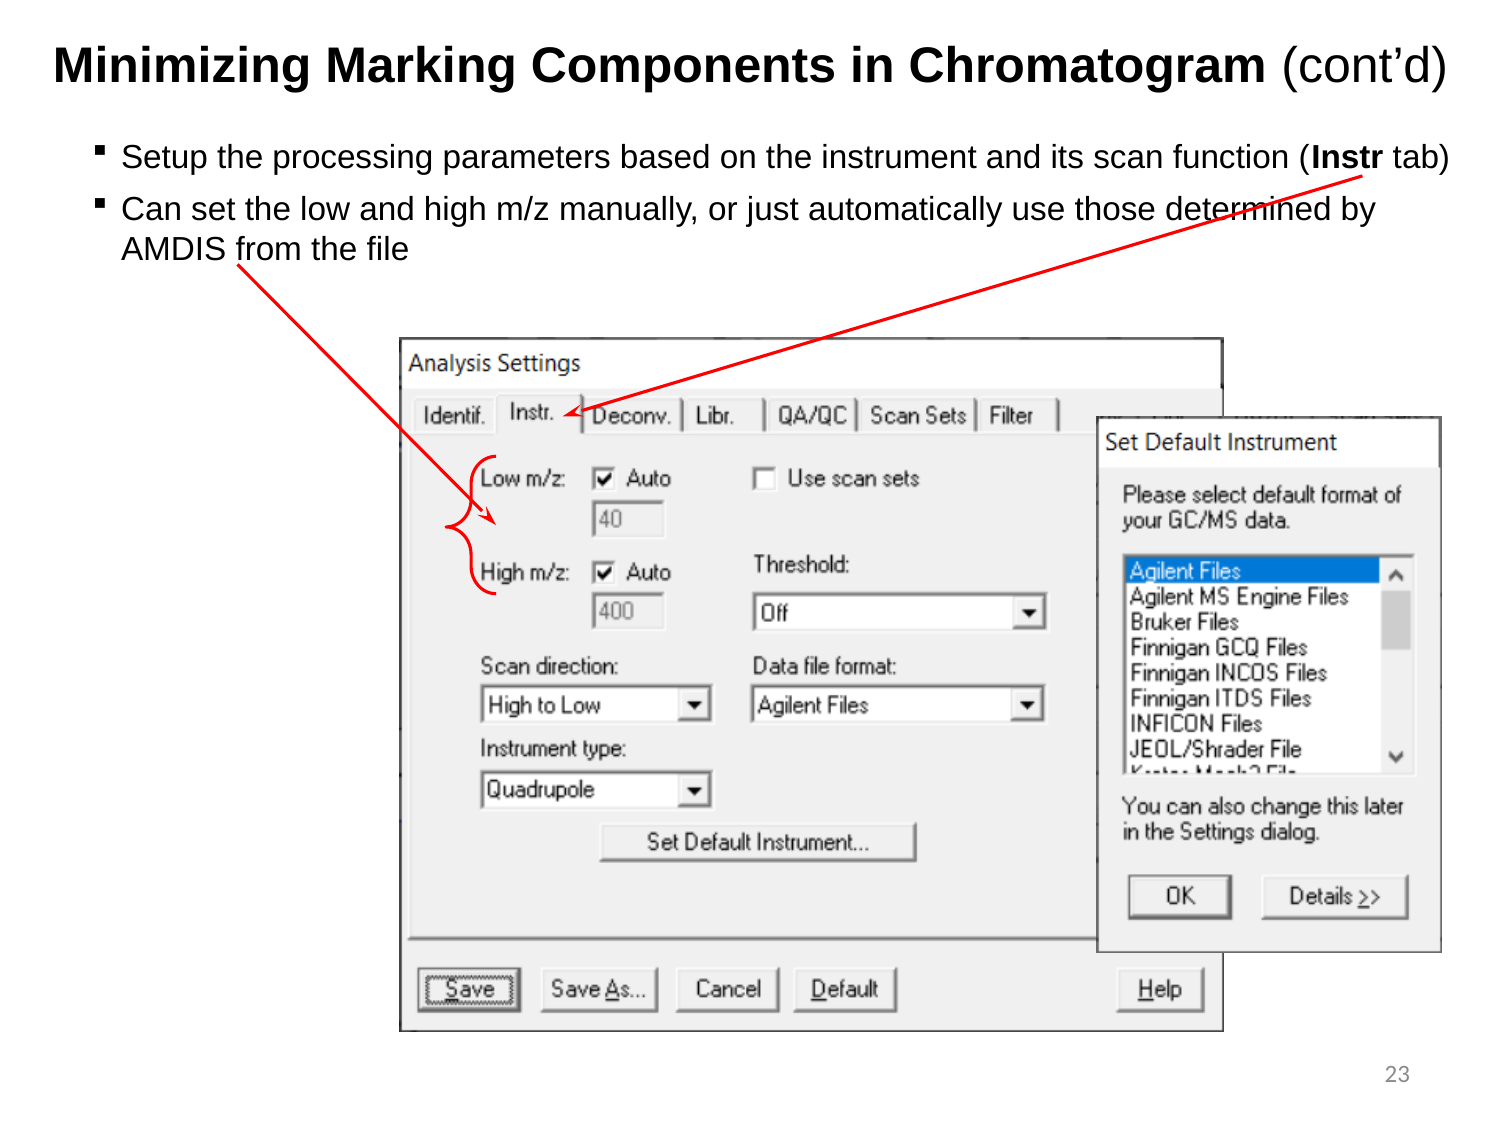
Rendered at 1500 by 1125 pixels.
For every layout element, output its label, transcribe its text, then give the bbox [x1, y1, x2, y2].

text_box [562, 175, 1363, 417]
text_box Minimizing Marking Components in Chromatogram (cont’d) [0, 24, 1500, 100]
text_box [237, 264, 447, 528]
text_box Setup the processing parameters based on the instrument and its scan function (Instr tab) Can set the low and high m/z manually, or just automatically use those determined by AMDIS from the file [77, 127, 1478, 275]
slide_number 23 [1074, 1042, 1425, 1103]
picture [399, 337, 1442, 1032]
